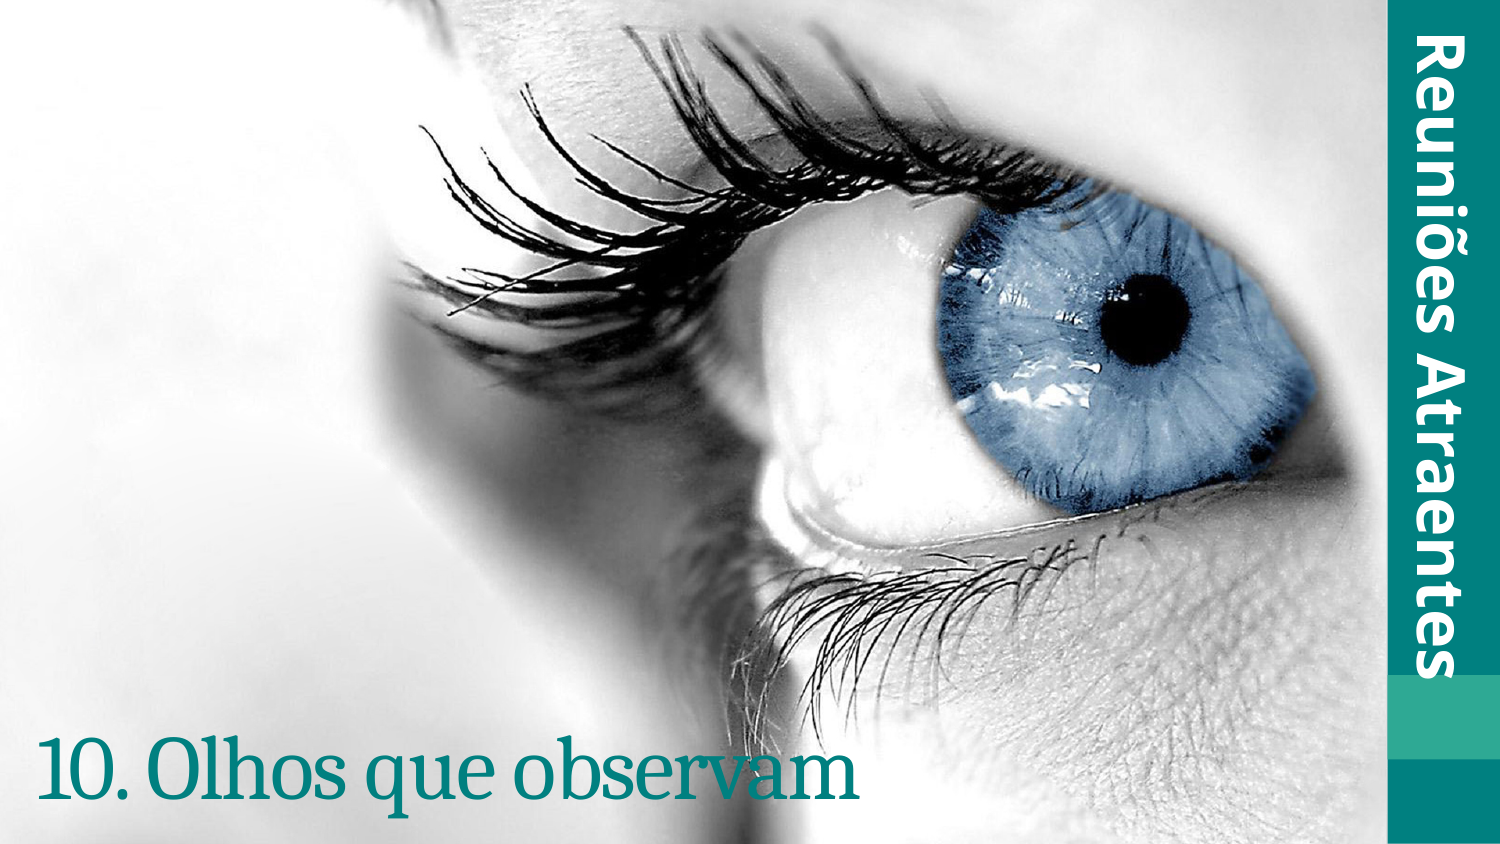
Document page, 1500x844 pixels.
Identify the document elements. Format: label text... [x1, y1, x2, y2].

text_box Reuniões Atraentes [1398, 23, 1492, 728]
picture [0, 0, 1387, 844]
